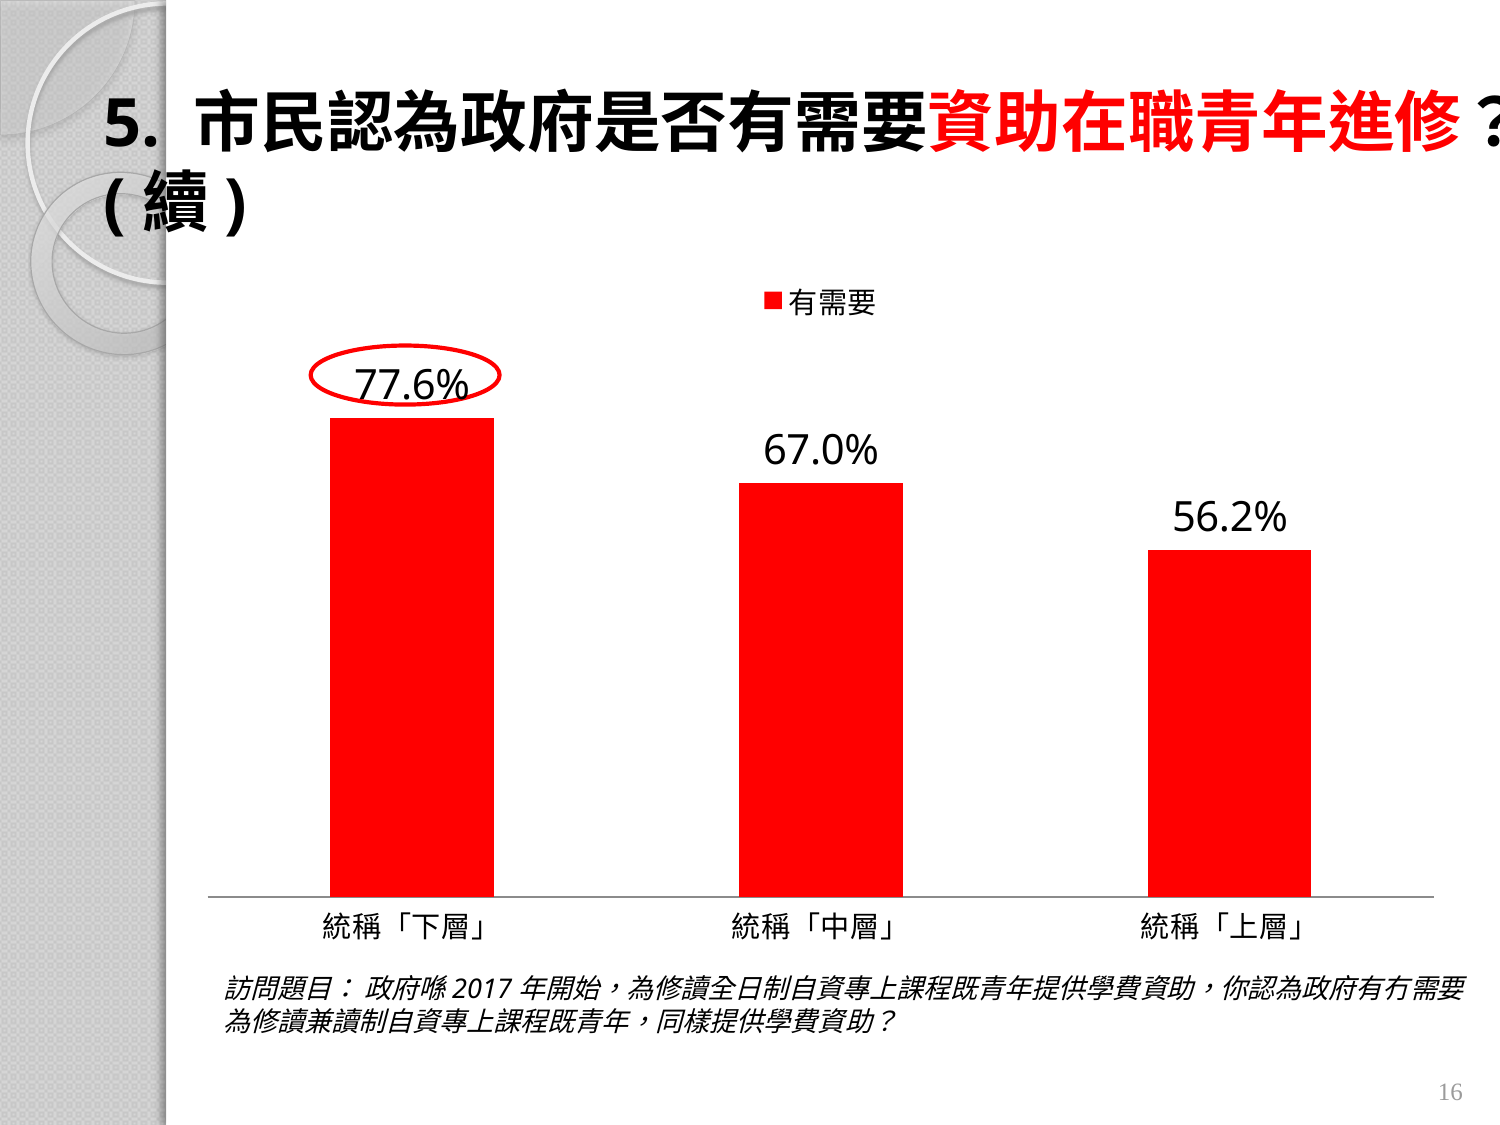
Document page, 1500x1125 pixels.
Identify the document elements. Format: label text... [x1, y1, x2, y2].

text_box 訪問題目： 政府喺2017年開始，為修讀全日制自資專上課程既青年提供學費資助，你認為政府有冇需要為修讀兼讀制自資專上課程既青年，同樣提供學費資助？ [208, 964, 1497, 1044]
title 5. 市民認為政府是否有需要資助在職青年進修？(續) [88, 66, 1500, 254]
chart [181, 262, 1460, 960]
slide_number 16 [1413, 1044, 1488, 1113]
